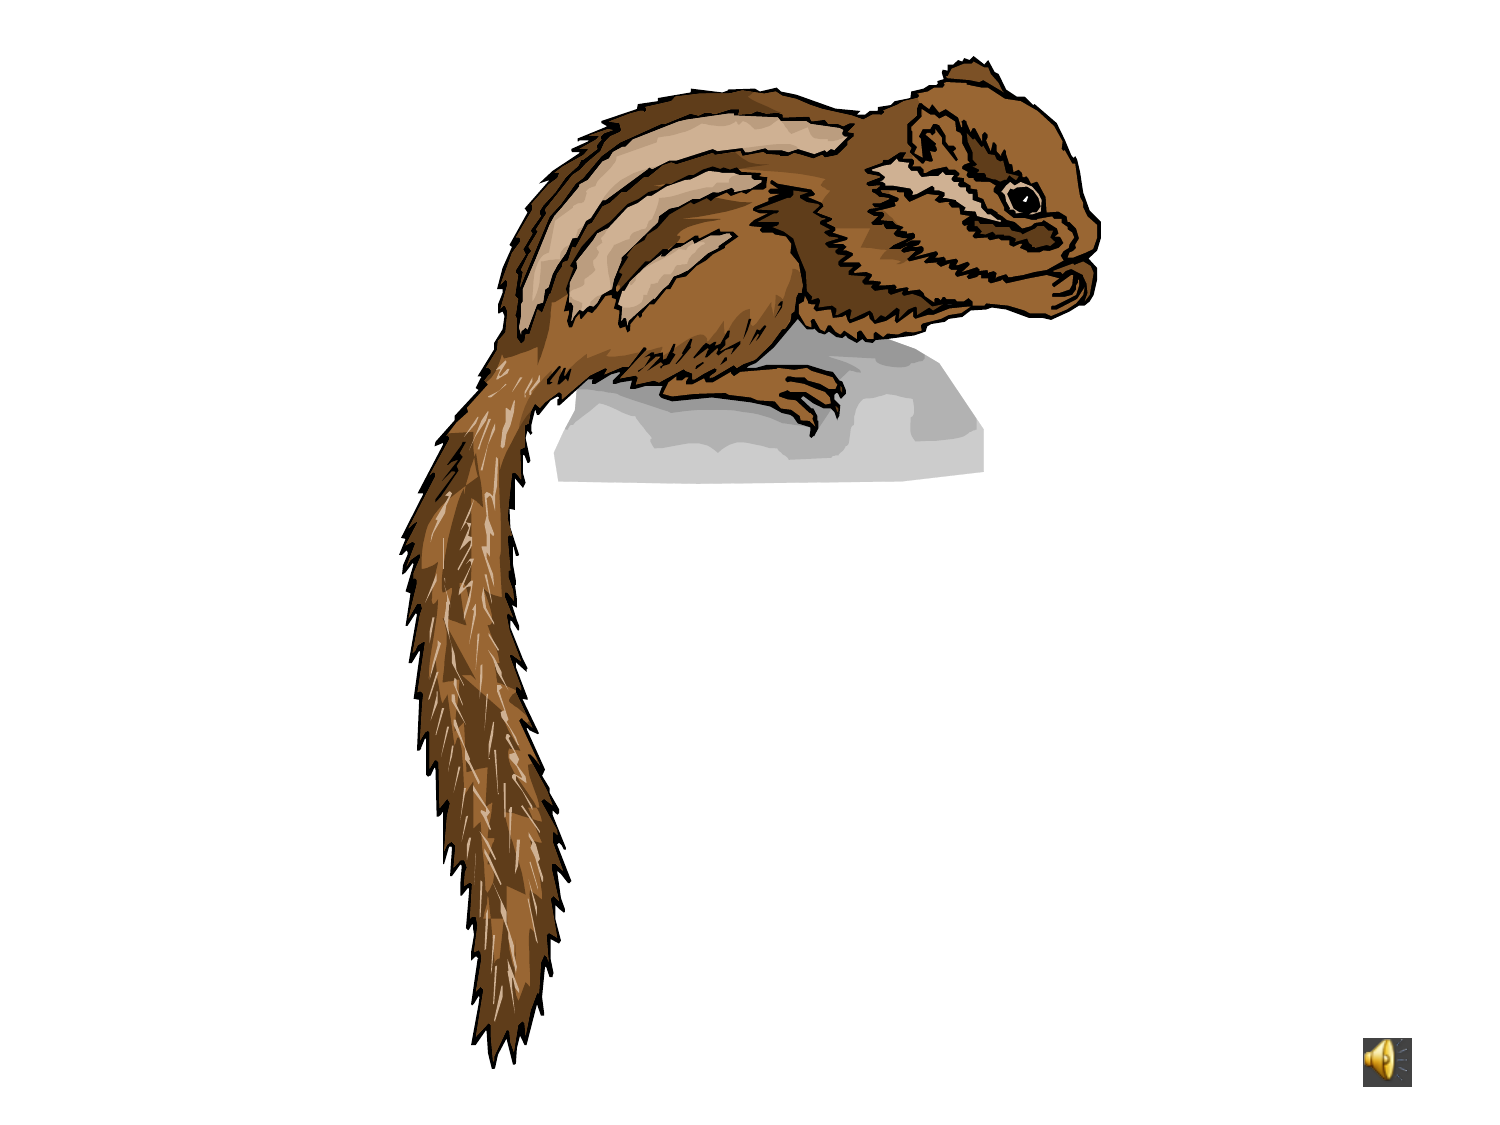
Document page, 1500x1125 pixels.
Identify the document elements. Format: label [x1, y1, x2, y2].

picture [398, 55, 1102, 1070]
picture [1362, 1037, 1413, 1088]
